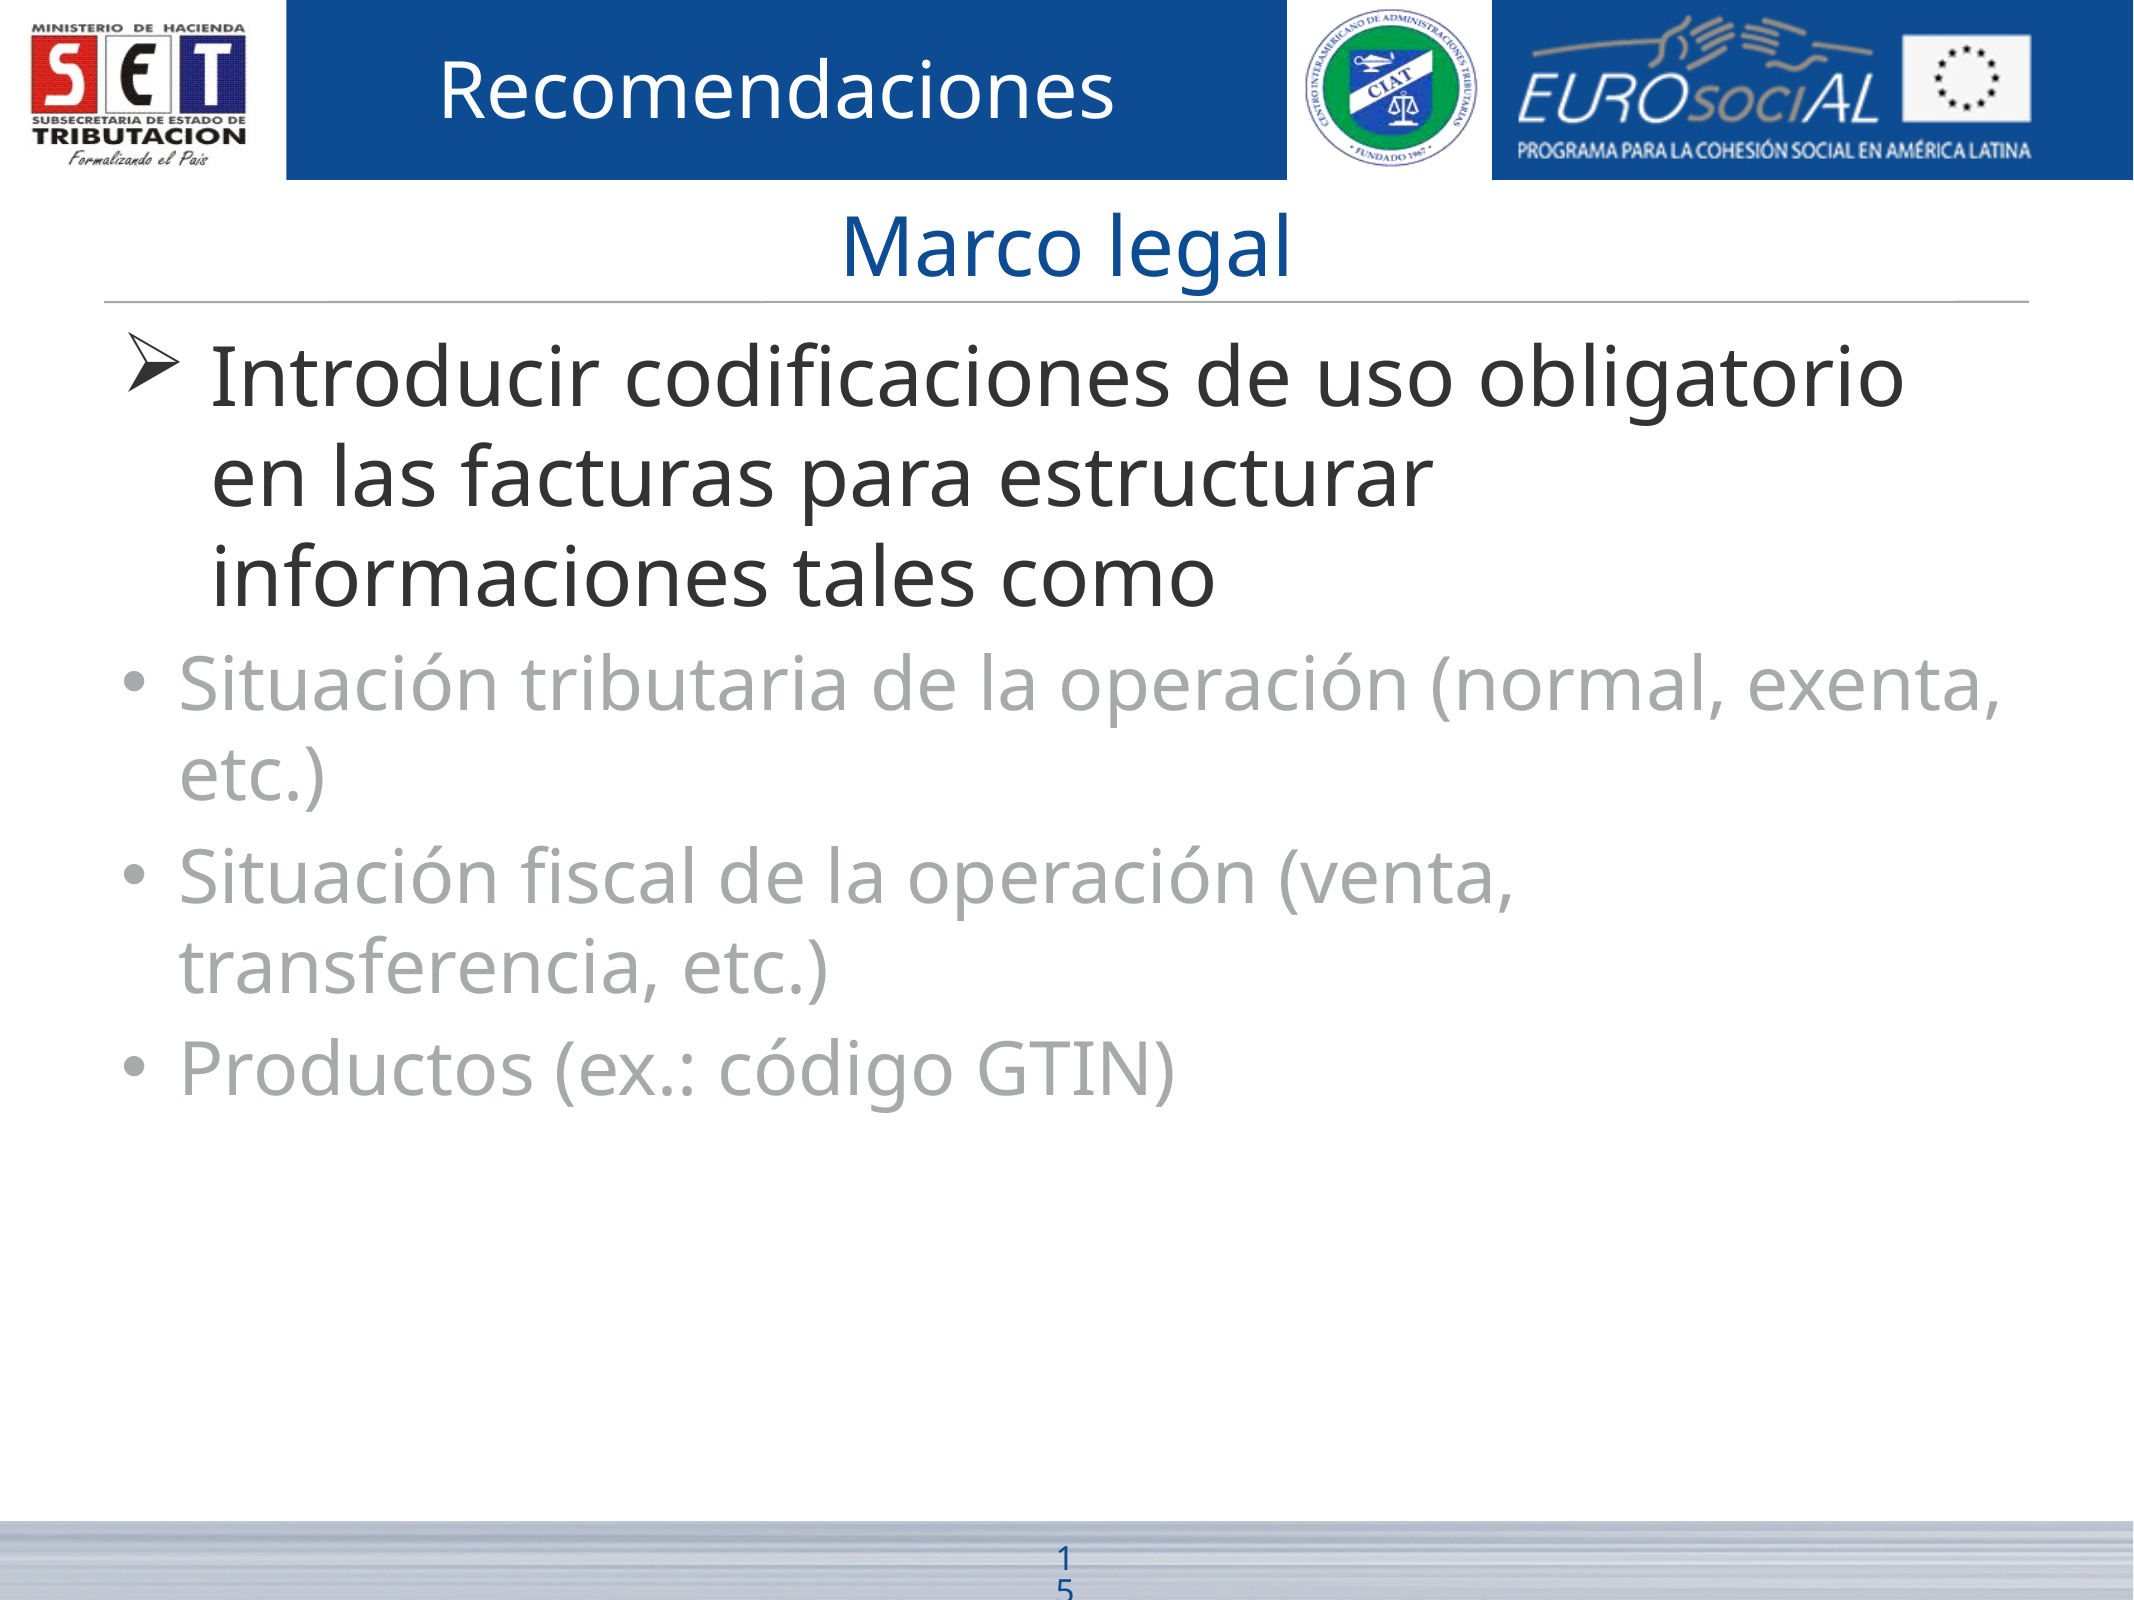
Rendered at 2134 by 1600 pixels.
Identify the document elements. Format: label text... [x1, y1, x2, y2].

picture [0, 0, 1287, 180]
list Introducir codificaciones de uso obligatorio en las facturas para estructurar informaciones tales como Situación tributaria de la operación (normal, exenta, etc.) Situación fiscal de la operación (venta, transferencia, etc.) Productos (ex.: código GTIN) [106, 315, 2027, 1486]
picture [1492, 0, 2134, 180]
title Marco legal [106, 185, 2027, 295]
text_box Recomendaciones [298, 32, 1256, 143]
slide_number 15 [1040, 1529, 1093, 1587]
picture [0, 1521, 2134, 1600]
